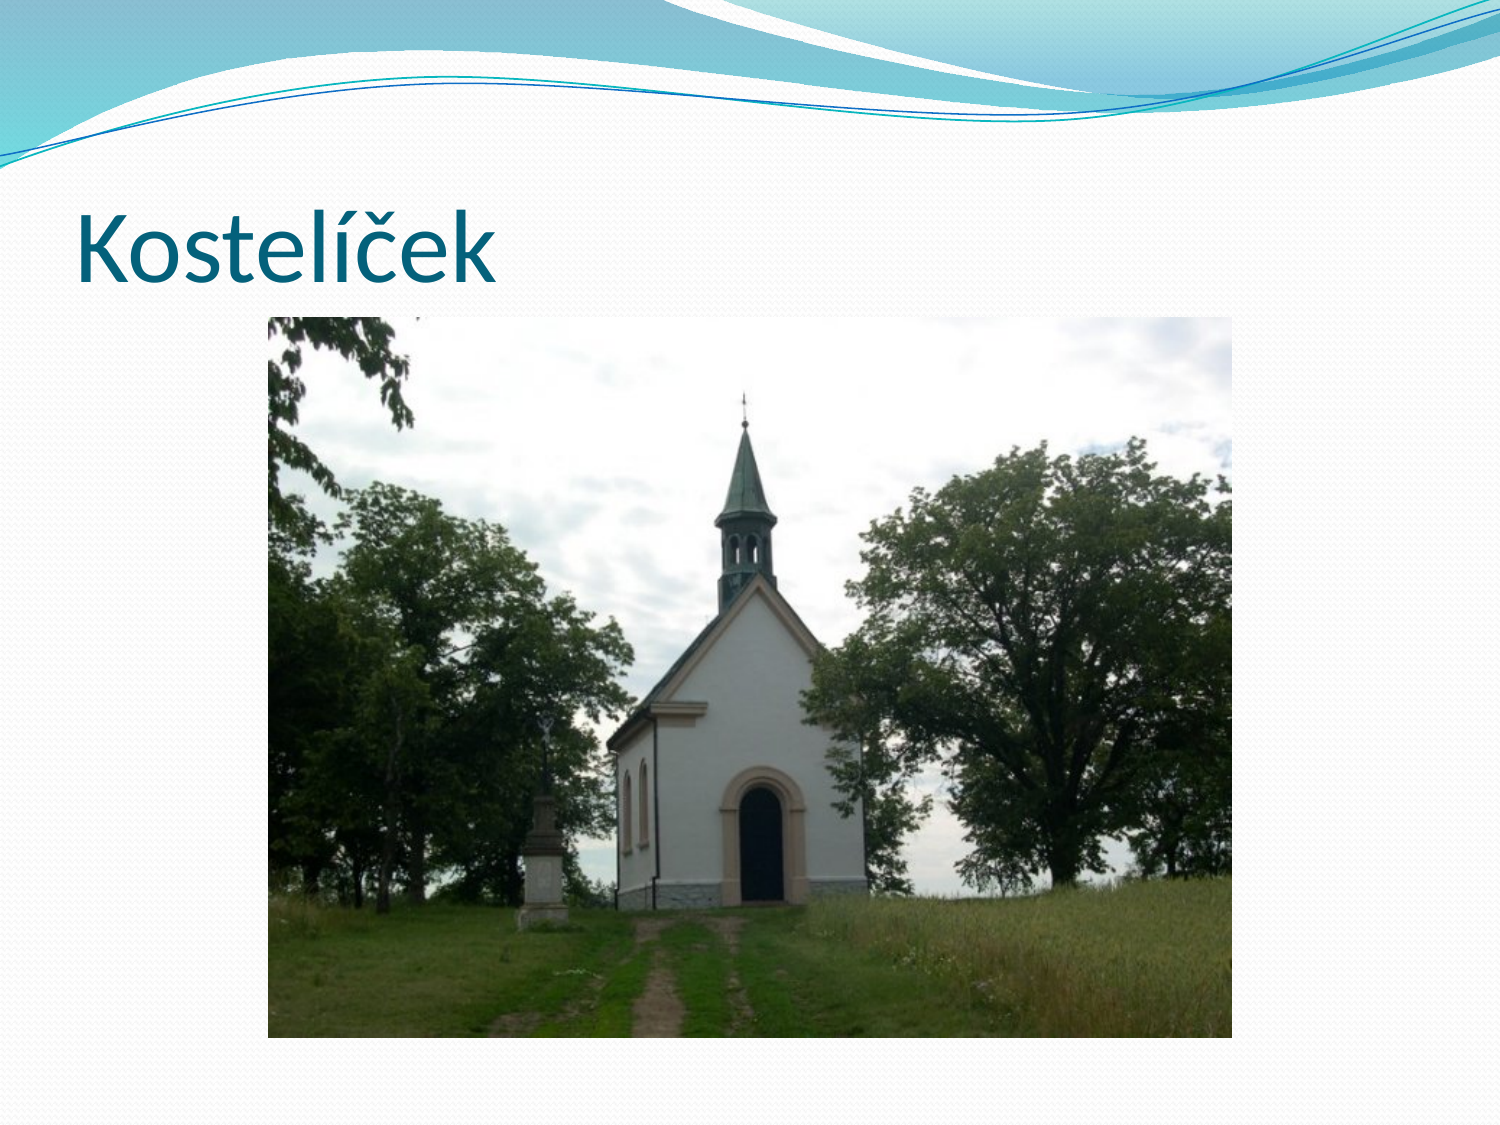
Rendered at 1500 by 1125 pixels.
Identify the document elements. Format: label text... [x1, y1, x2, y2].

title Kostelíček [75, 115, 1425, 303]
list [268, 317, 1232, 1038]
